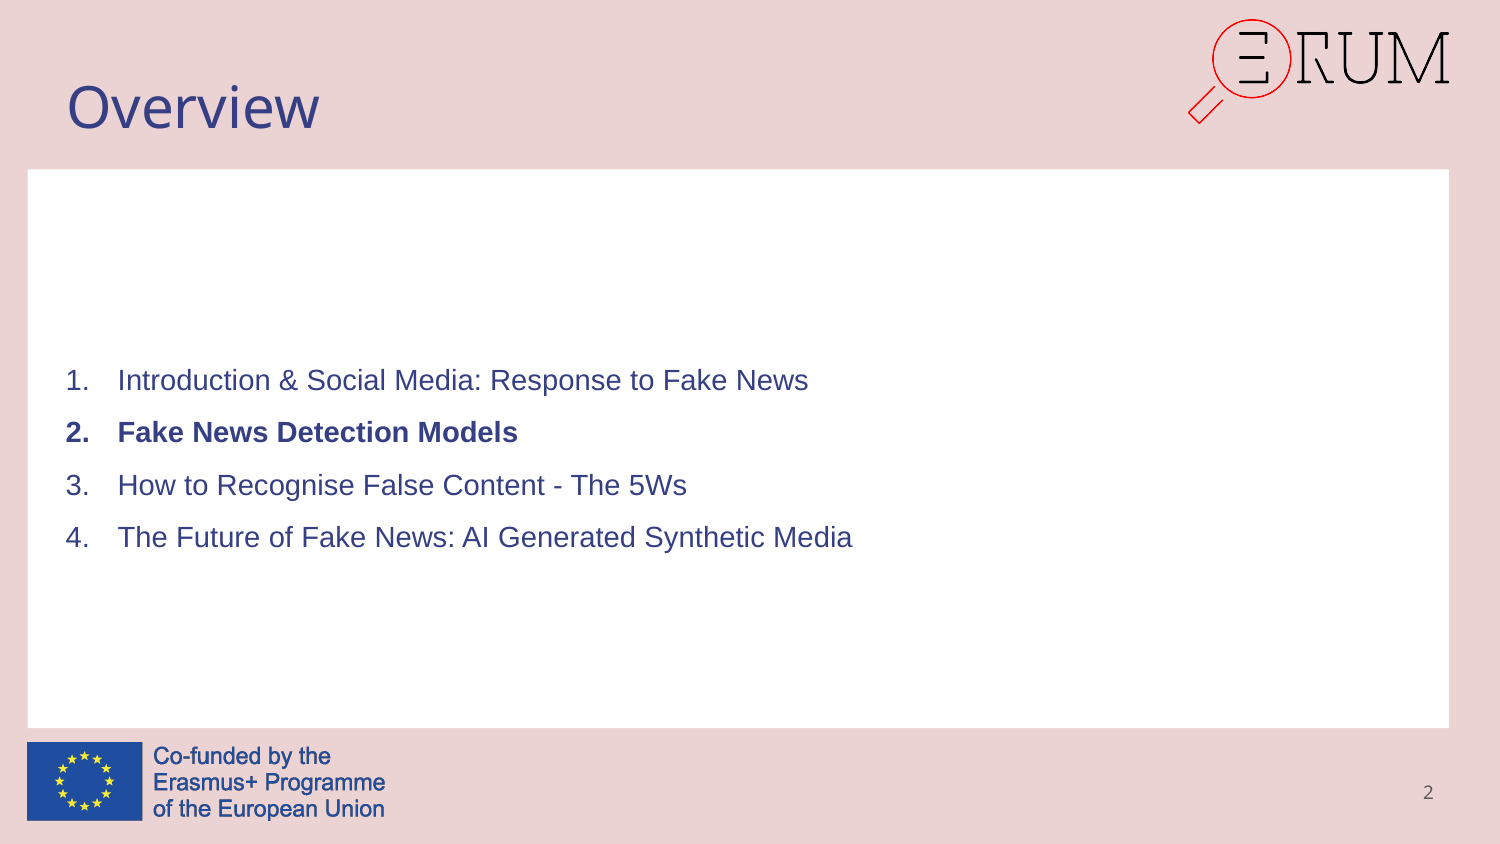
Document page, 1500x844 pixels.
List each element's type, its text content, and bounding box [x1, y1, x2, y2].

picture [1136, 0, 1500, 137]
slide_number 2 [1358, 761, 1449, 826]
list Introduction & Social Media: Response to Fake News Fake News Detection Models How to Recognise False Content - The 5Ws The Future of Fake News: AI Generated Synthetic Media [27, 169, 1449, 729]
title Overview [51, 55, 1168, 150]
picture [27, 742, 385, 821]
